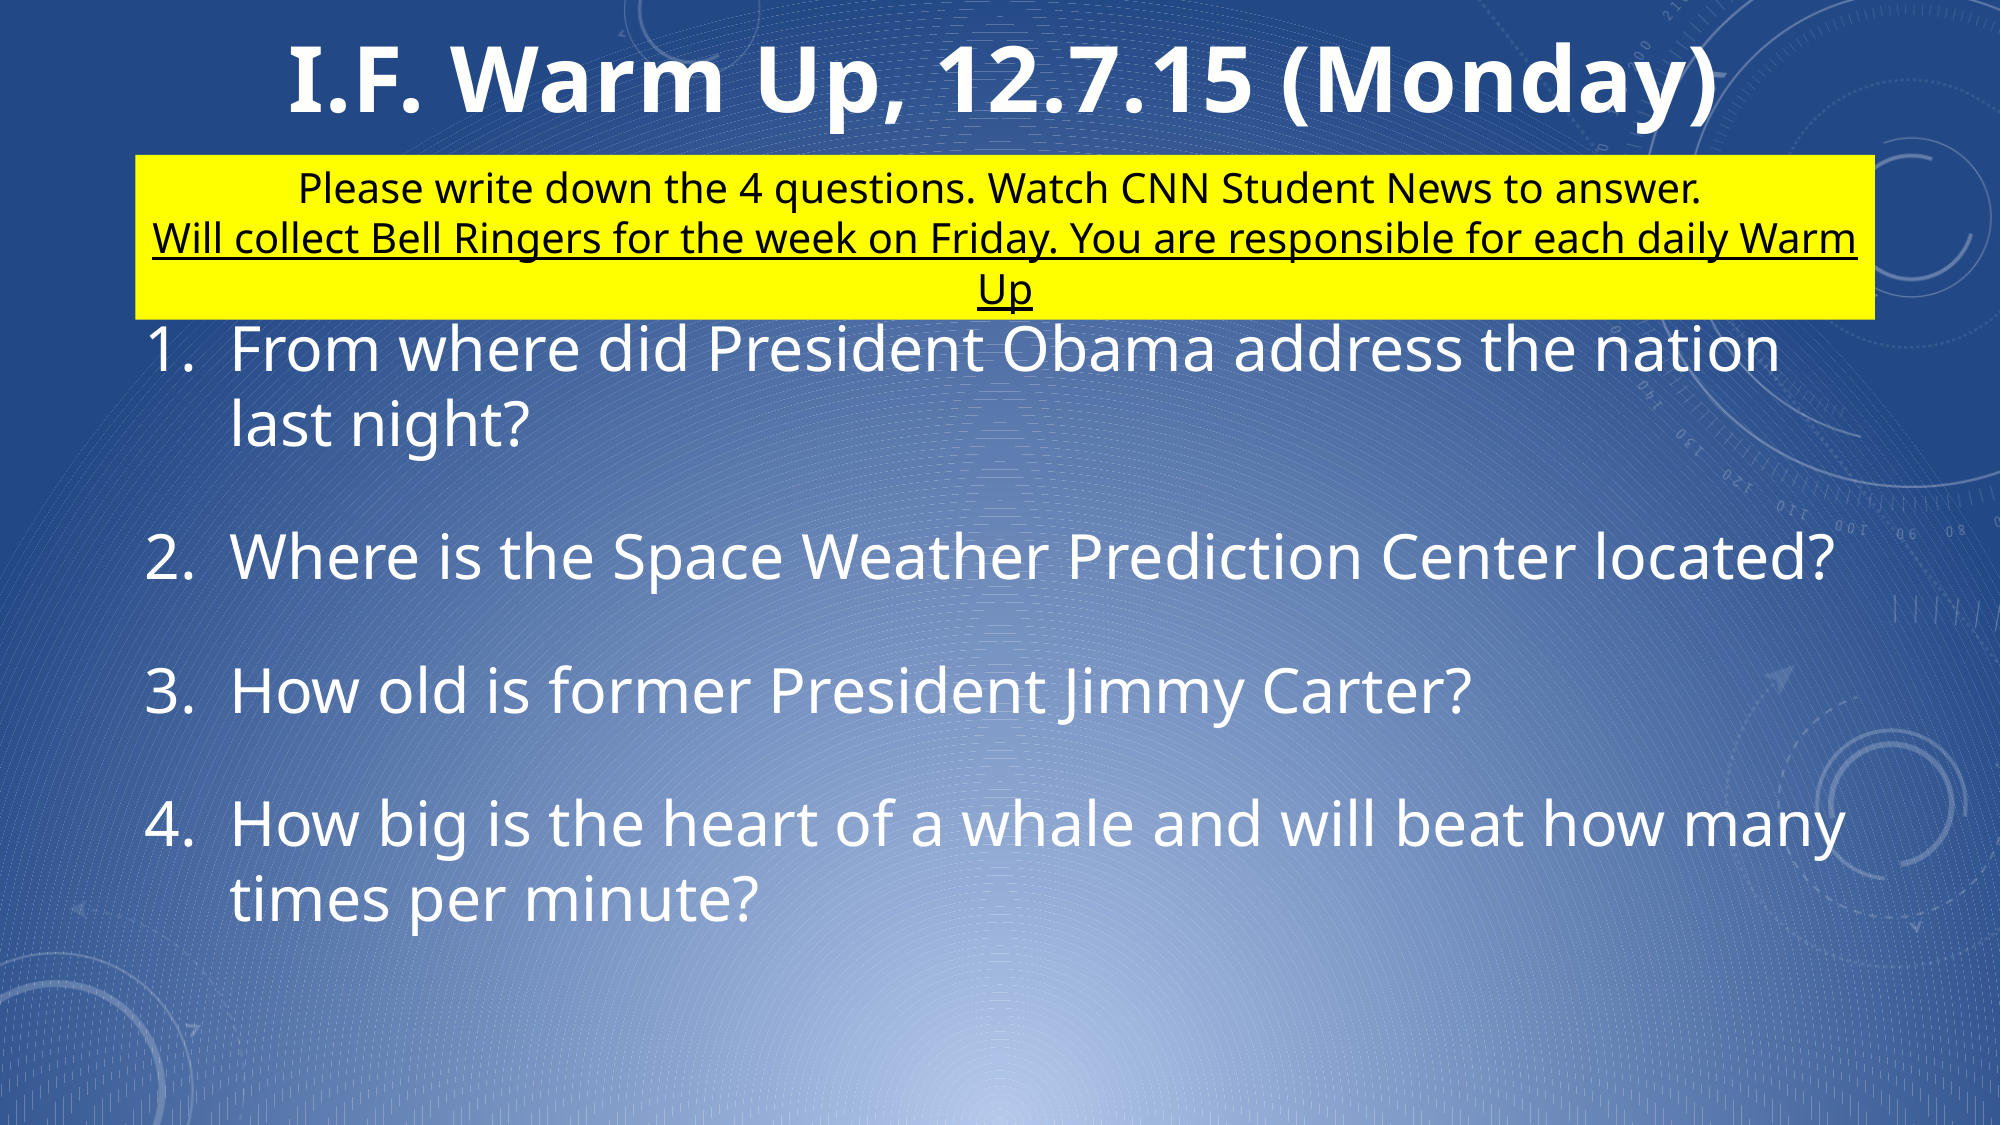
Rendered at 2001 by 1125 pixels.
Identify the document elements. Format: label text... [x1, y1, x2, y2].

text_box From where did President Obama address the nation last night? Where is the Space Weather Prediction Center located? How old is former President Jimmy Carter? How big is the heart of a whale and will beat how many times per minute? [67, 301, 1943, 1075]
text_box Please write down the 4 questions. Watch CNN Student News to answer. Will collect Bell Ringers for the week on Friday. You are responsible for each daily Warm Up [135, 154, 1875, 301]
picture [0, 0, 2000, 1125]
text_box I.F. Warm Up, 12.7.15 (Monday) [135, 13, 1875, 139]
